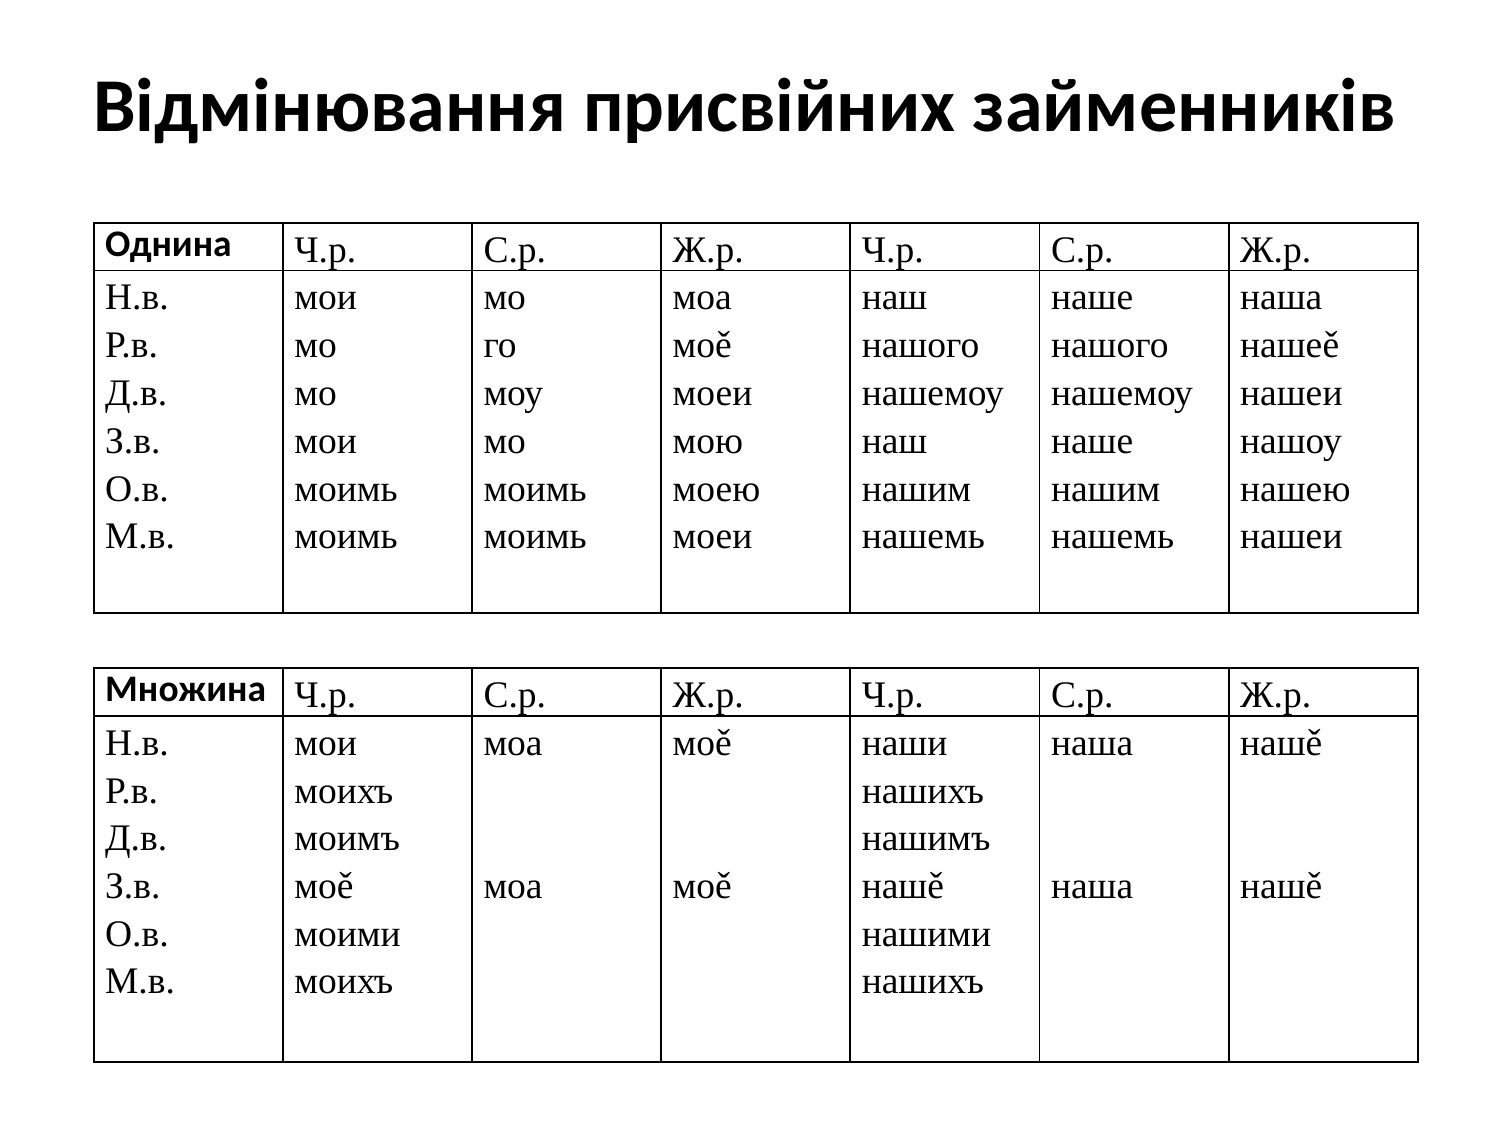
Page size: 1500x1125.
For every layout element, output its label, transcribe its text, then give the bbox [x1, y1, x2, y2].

title Відмінювання присвійних займенників [70, 35, 1421, 166]
table_header С.р. [473, 669, 660, 715]
table_cell наша наша [1040, 717, 1228, 1061]
table_cell моа моě моеи мою моею моеи [662, 271, 849, 612]
table_header С.р. [1040, 669, 1228, 715]
table_header Ч.р. [851, 224, 1039, 270]
table_header Ч.р. [284, 224, 471, 270]
table_cell мо го моу мо моимь моимь [473, 271, 660, 612]
table_cell Н.в. Р.в. Д.в. З.в. О.в. М.в. [95, 717, 282, 1061]
table_cell наш нашого нашемоу наш нашим нашемь [851, 271, 1039, 612]
table_header Множина [95, 669, 282, 715]
table_header Ж.р. [662, 224, 849, 270]
table_header С.р. [1040, 224, 1228, 270]
table_cell моě моě [662, 717, 849, 1061]
table_cell нашě нашě [1230, 717, 1417, 1061]
table_cell наши нашихъ нашимъ нашě нашими нашихъ [851, 717, 1039, 1061]
table_header Ж.р. [1230, 669, 1417, 715]
table_header Однина [95, 224, 282, 270]
table_header Ч.р. [284, 669, 471, 715]
table_cell мои моихъ моимъ моě моими моихъ [284, 717, 471, 1061]
table_cell мои мо мо мои моимь моимь [284, 271, 471, 612]
table_cell моа моа [473, 717, 660, 1061]
table_cell наша нашеě нашеи нашоу нашею нашеи [1230, 271, 1417, 612]
table_header С.р. [473, 224, 660, 270]
table_cell Н.в. Р.в. Д.в. З.в. О.в. М.в. [95, 271, 282, 612]
table_header Ж.р. [1230, 224, 1417, 270]
table_header Ч.р. [851, 669, 1039, 715]
table_header Ж.р. [662, 669, 849, 715]
table_cell наше нашого нашемоу наше нашим нашемь [1040, 271, 1228, 612]
